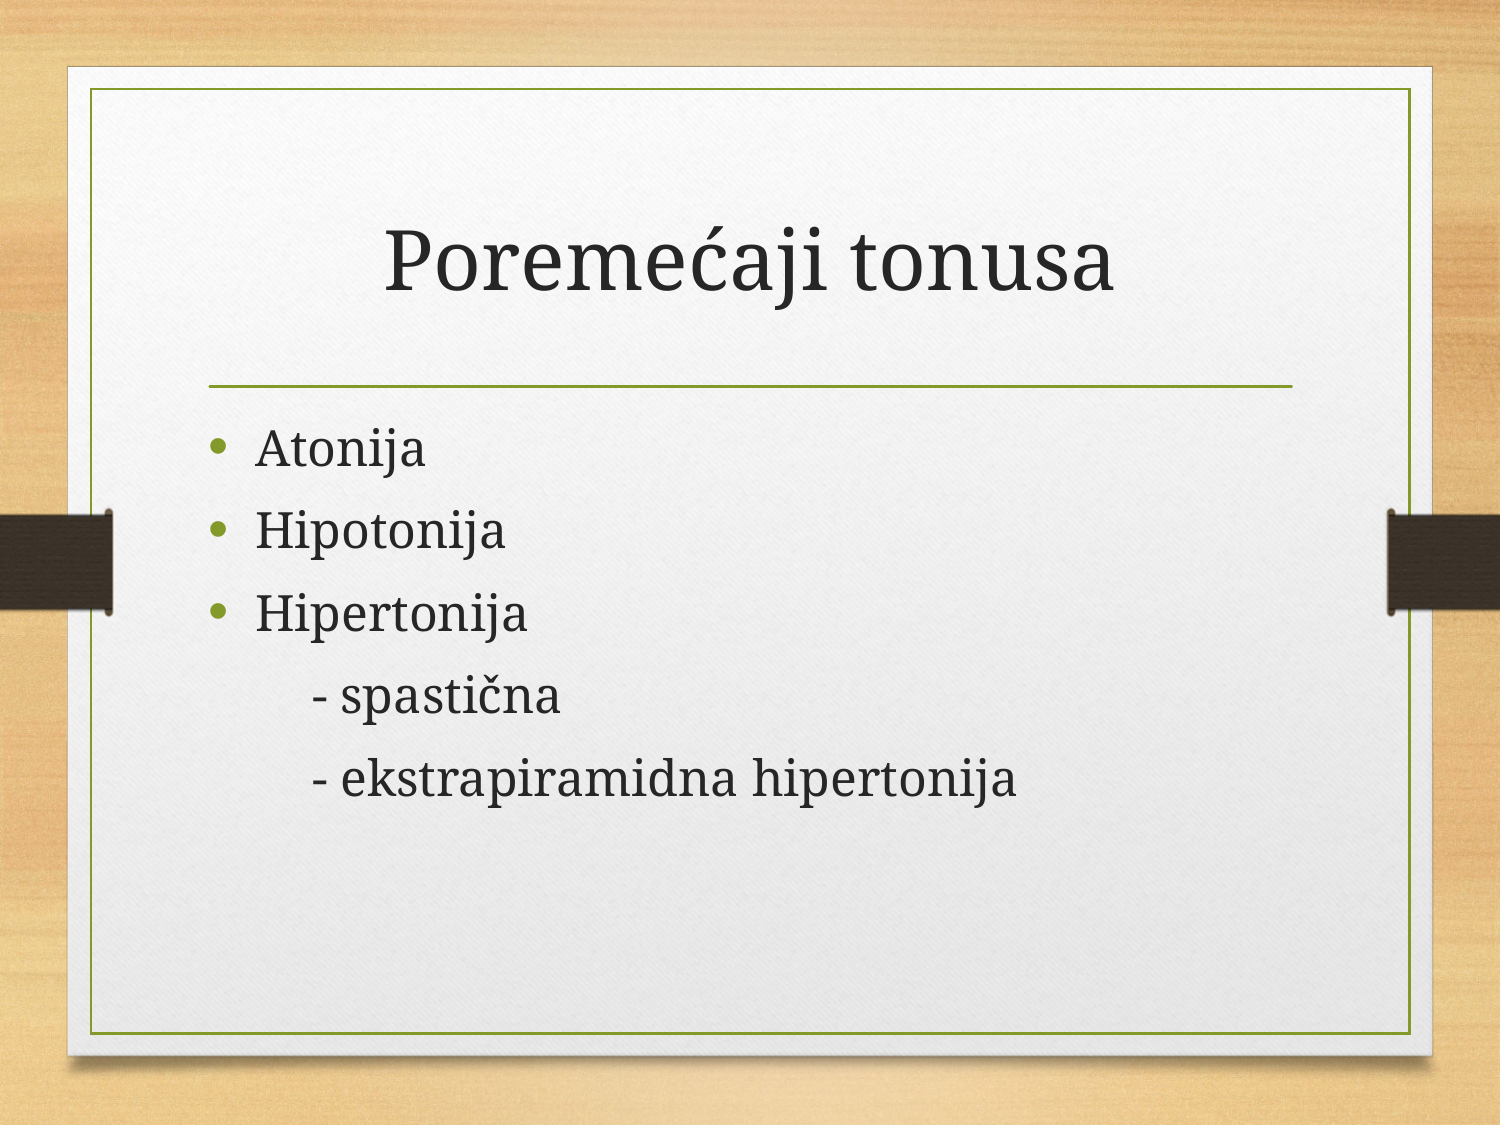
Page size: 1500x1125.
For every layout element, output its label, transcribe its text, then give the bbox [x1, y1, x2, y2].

list Atonija Hipotonija Hipertonija - spastična - ekstrapiramidna hipertonija [193, 408, 1309, 974]
picture [0, 0, 1500, 1125]
title Poremećaji tonusa [193, 150, 1309, 365]
